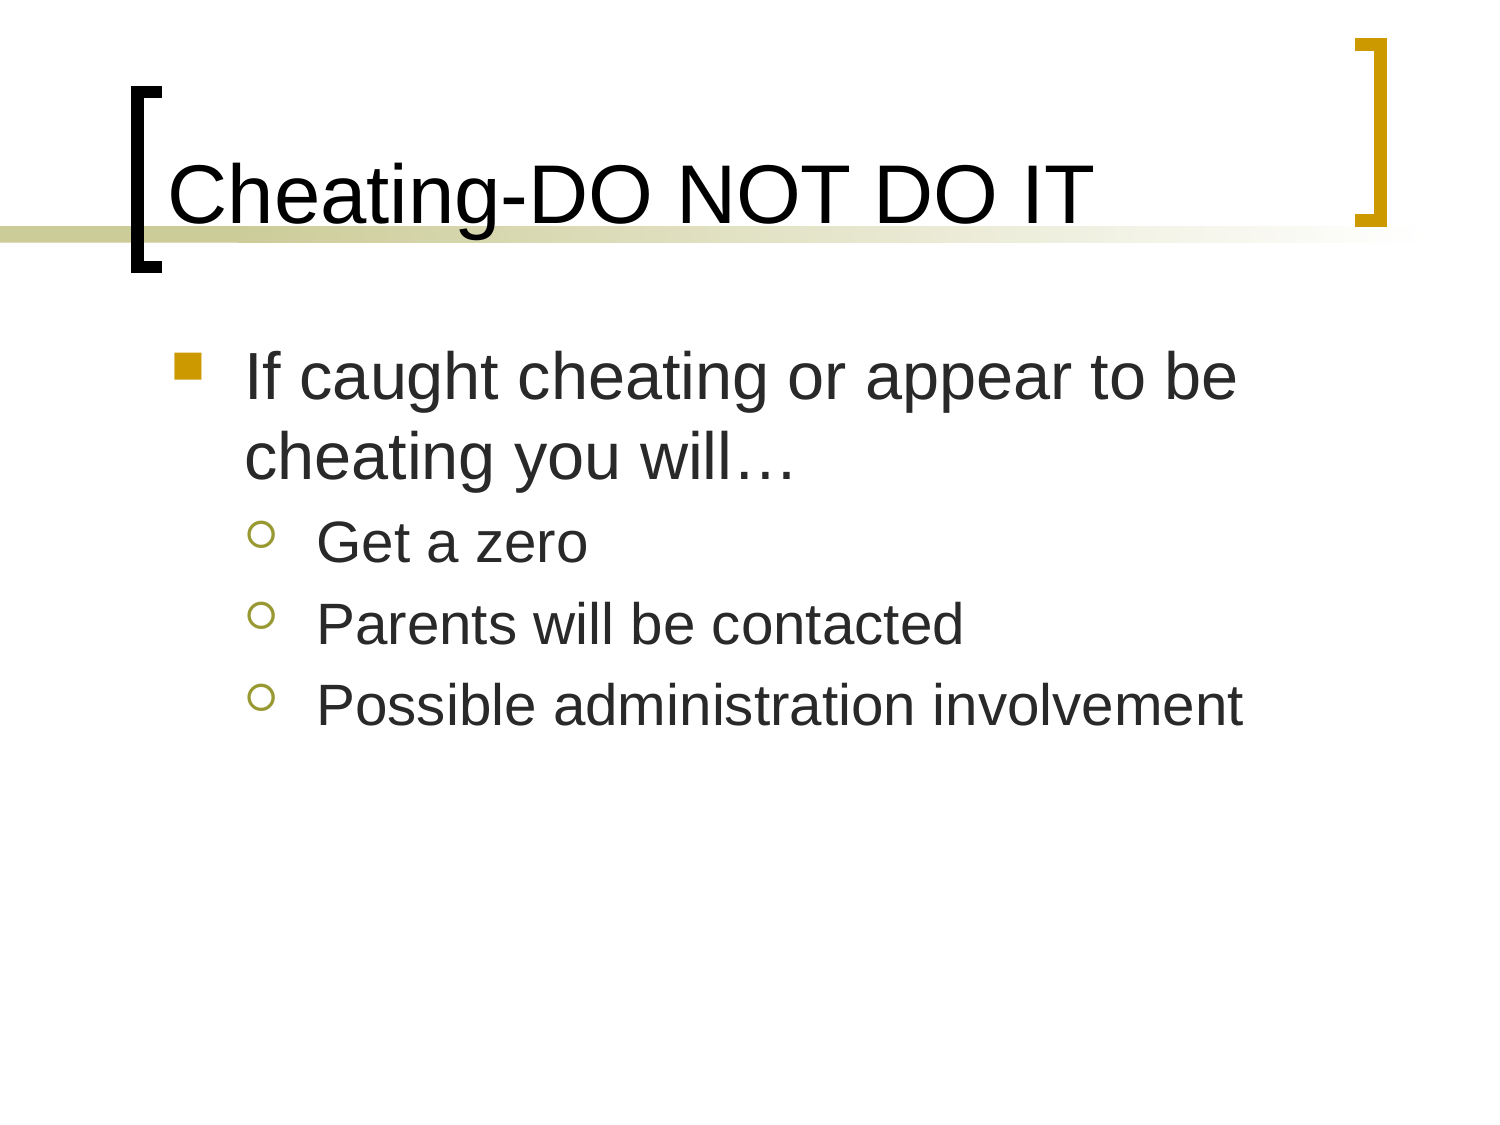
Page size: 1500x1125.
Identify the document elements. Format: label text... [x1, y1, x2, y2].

title Cheating-DO NOT DO IT [152, 15, 1328, 248]
list If caught cheating or appear to be cheating you will… Get a zero Parents will be contacted Possible administration involvement [155, 324, 1413, 1001]
